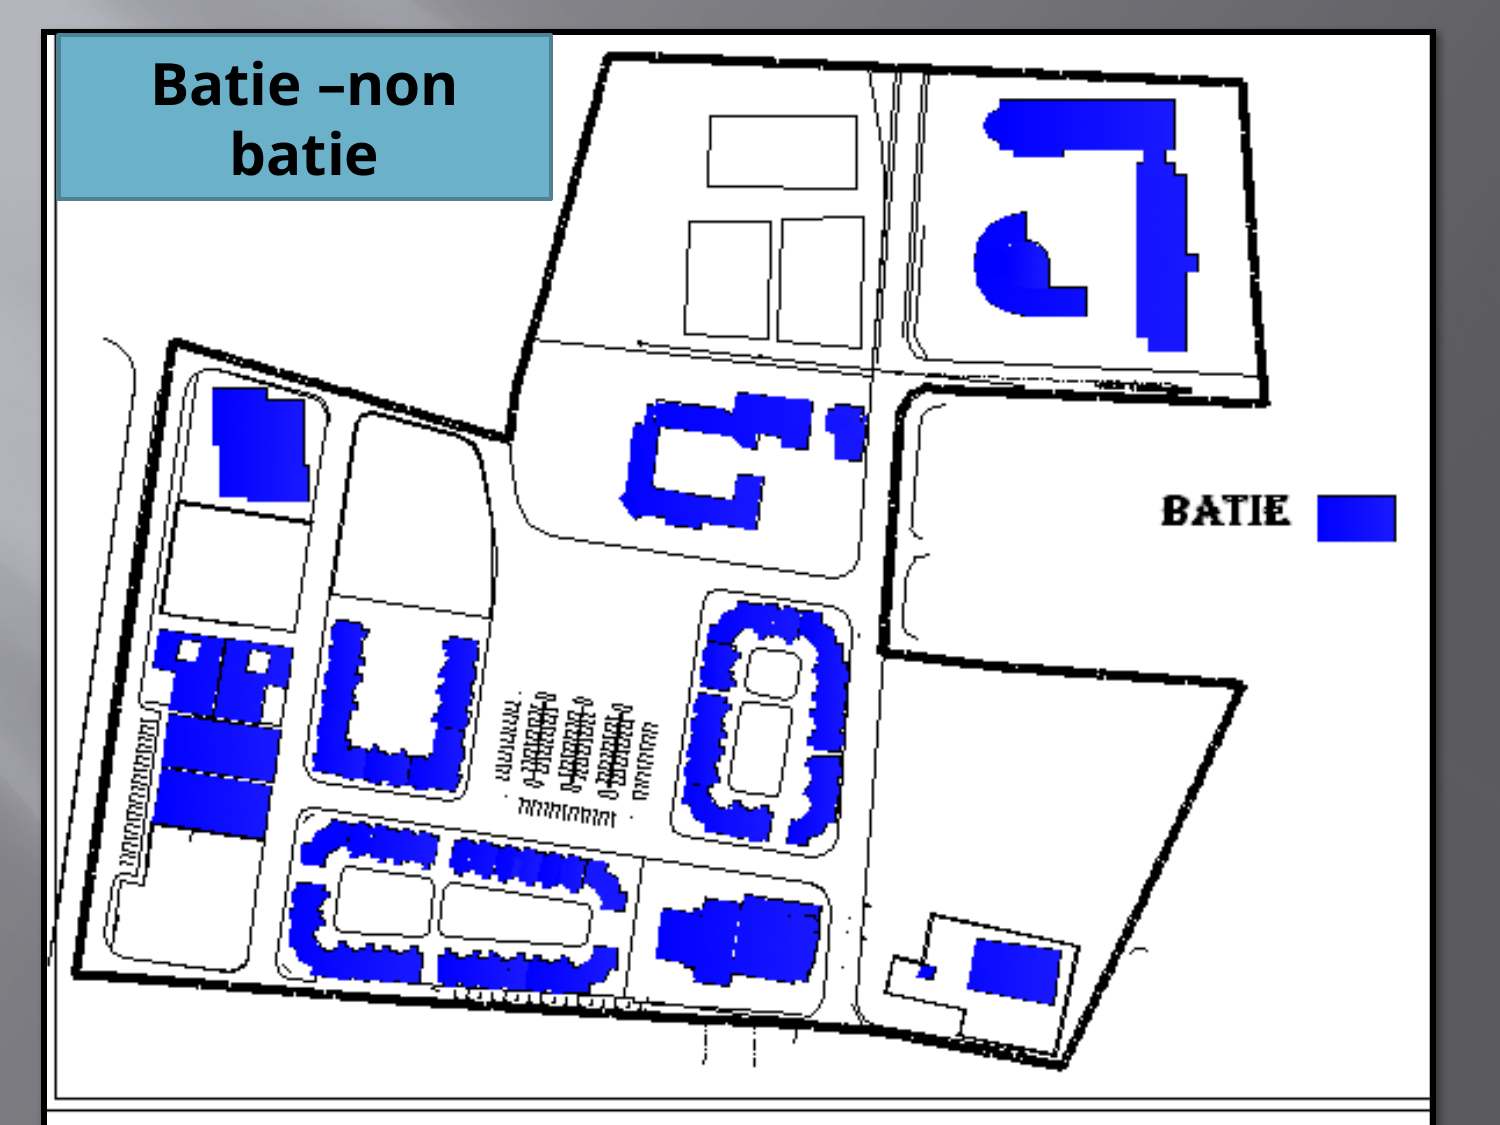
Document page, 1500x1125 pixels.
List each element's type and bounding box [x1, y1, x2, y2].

picture [46, 34, 1430, 1125]
